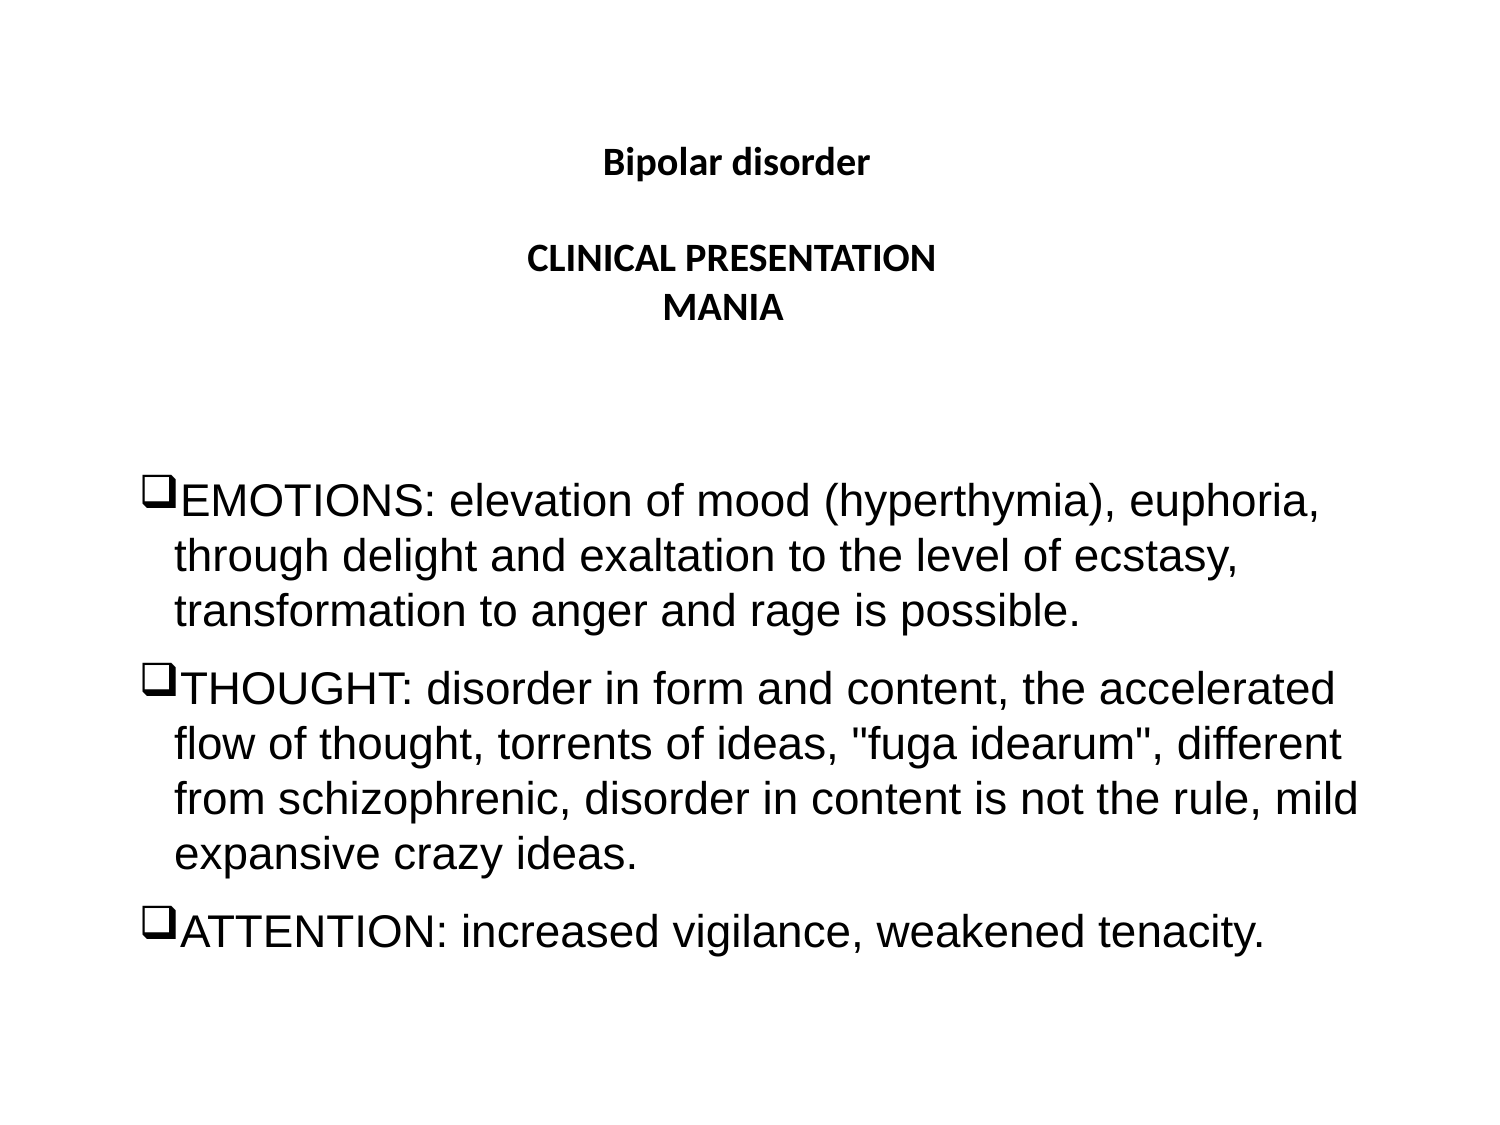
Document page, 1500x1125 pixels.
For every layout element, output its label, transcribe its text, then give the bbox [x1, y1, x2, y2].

title Bipolar disorder CLINICAL PRESENTATION MANIA [88, 77, 1377, 386]
text_box EMOTIONS: elevation of mood (hyperthymia), euphoria, through delight and exaltation to the level of ecstasy, transformation to anger and rage is possible. THOUGHT: disorder in form and content, the accelerated flow of thought, torrents of ideas, "fuga idearum", different from schizophrenic, disorder in content is not the rule, mild expansive crazy ideas. ATTENTION: increased vigilance, weakened tenacity. [123, 385, 1424, 964]
